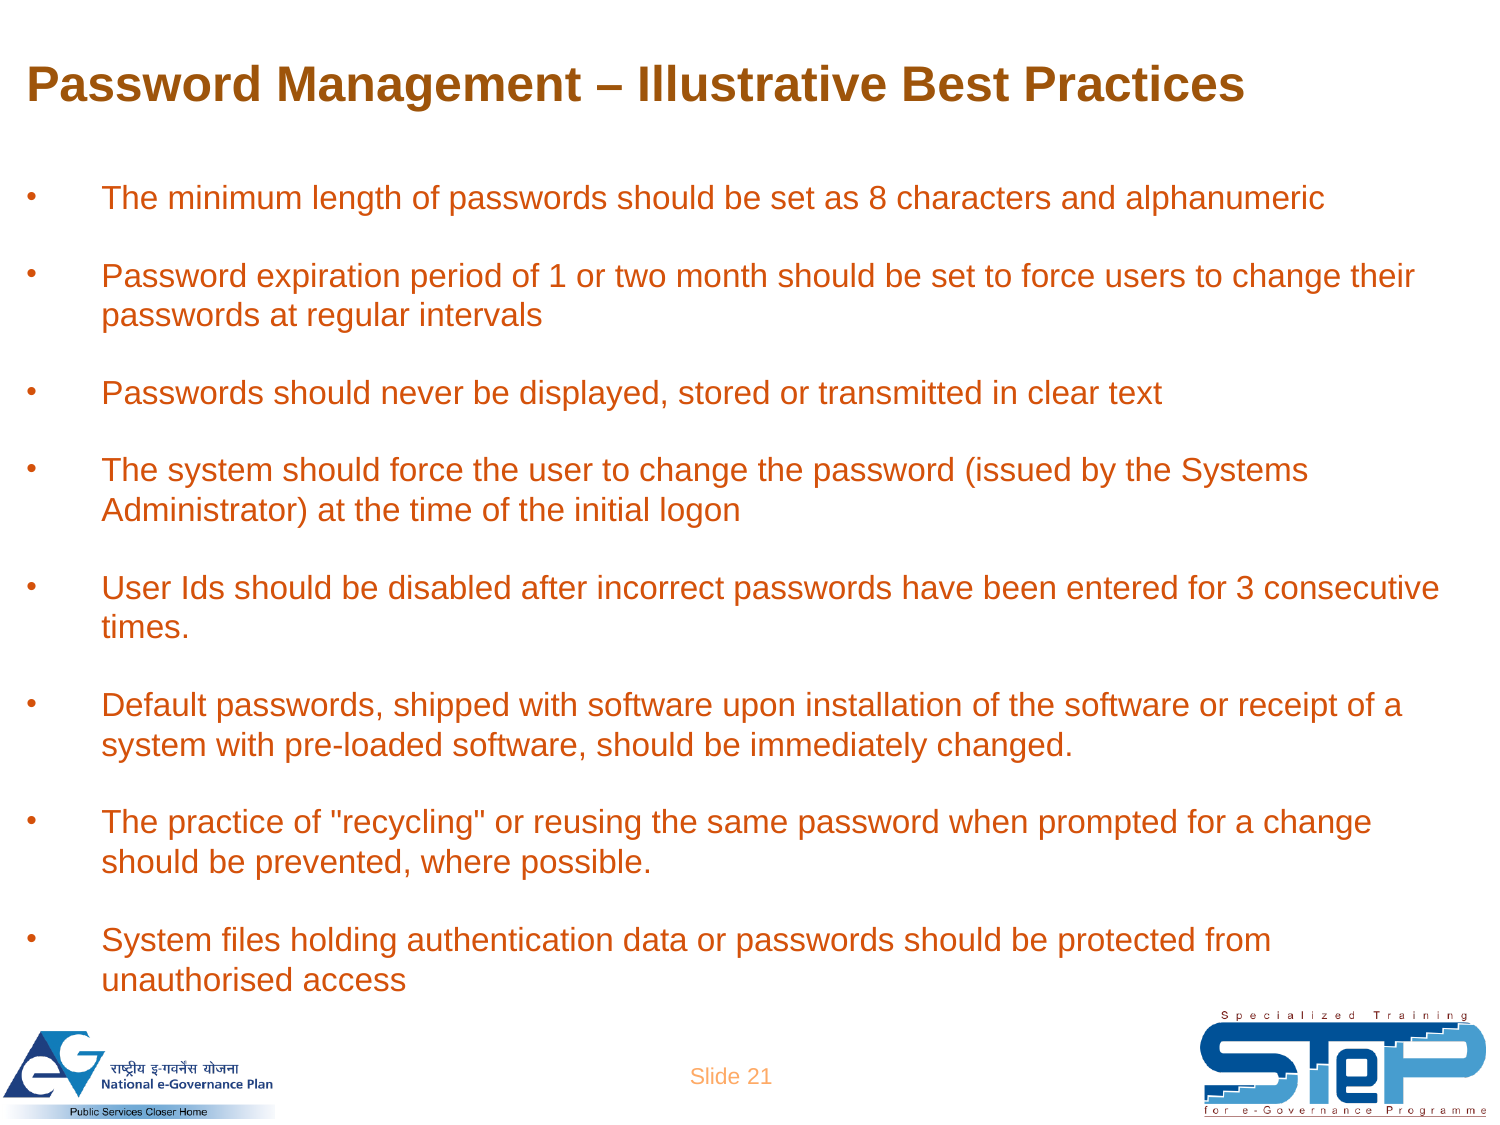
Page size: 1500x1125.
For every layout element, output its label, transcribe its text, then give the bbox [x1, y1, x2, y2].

picture [2, 1031, 275, 1119]
title Password Management – Illustrative Best Practices [26, 50, 1472, 176]
picture [1200, 1011, 1486, 1117]
list The minimum length of passwords should be set as 8 characters and alphanumeric Password expiration period of 1 or two month should be set to force users to change their passwords at regular intervals Passwords should never be displayed, stored or transmitted in clear text The system should force the user to change the password (issued by the Systems Administrator) at the time of the initial logon User Ids should be disabled after incorrect passwords have been entered for 3 consecutive times. Default passwords, shipped with software upon installation of the software or receipt of a system with pre-loaded software, should be immediately changed. The practice of "recycling" or reusing the same password when prompted for a change should be prevented, where possible. System files holding authentication data or passwords should be protected from unauthorised access [26, 176, 1474, 1026]
